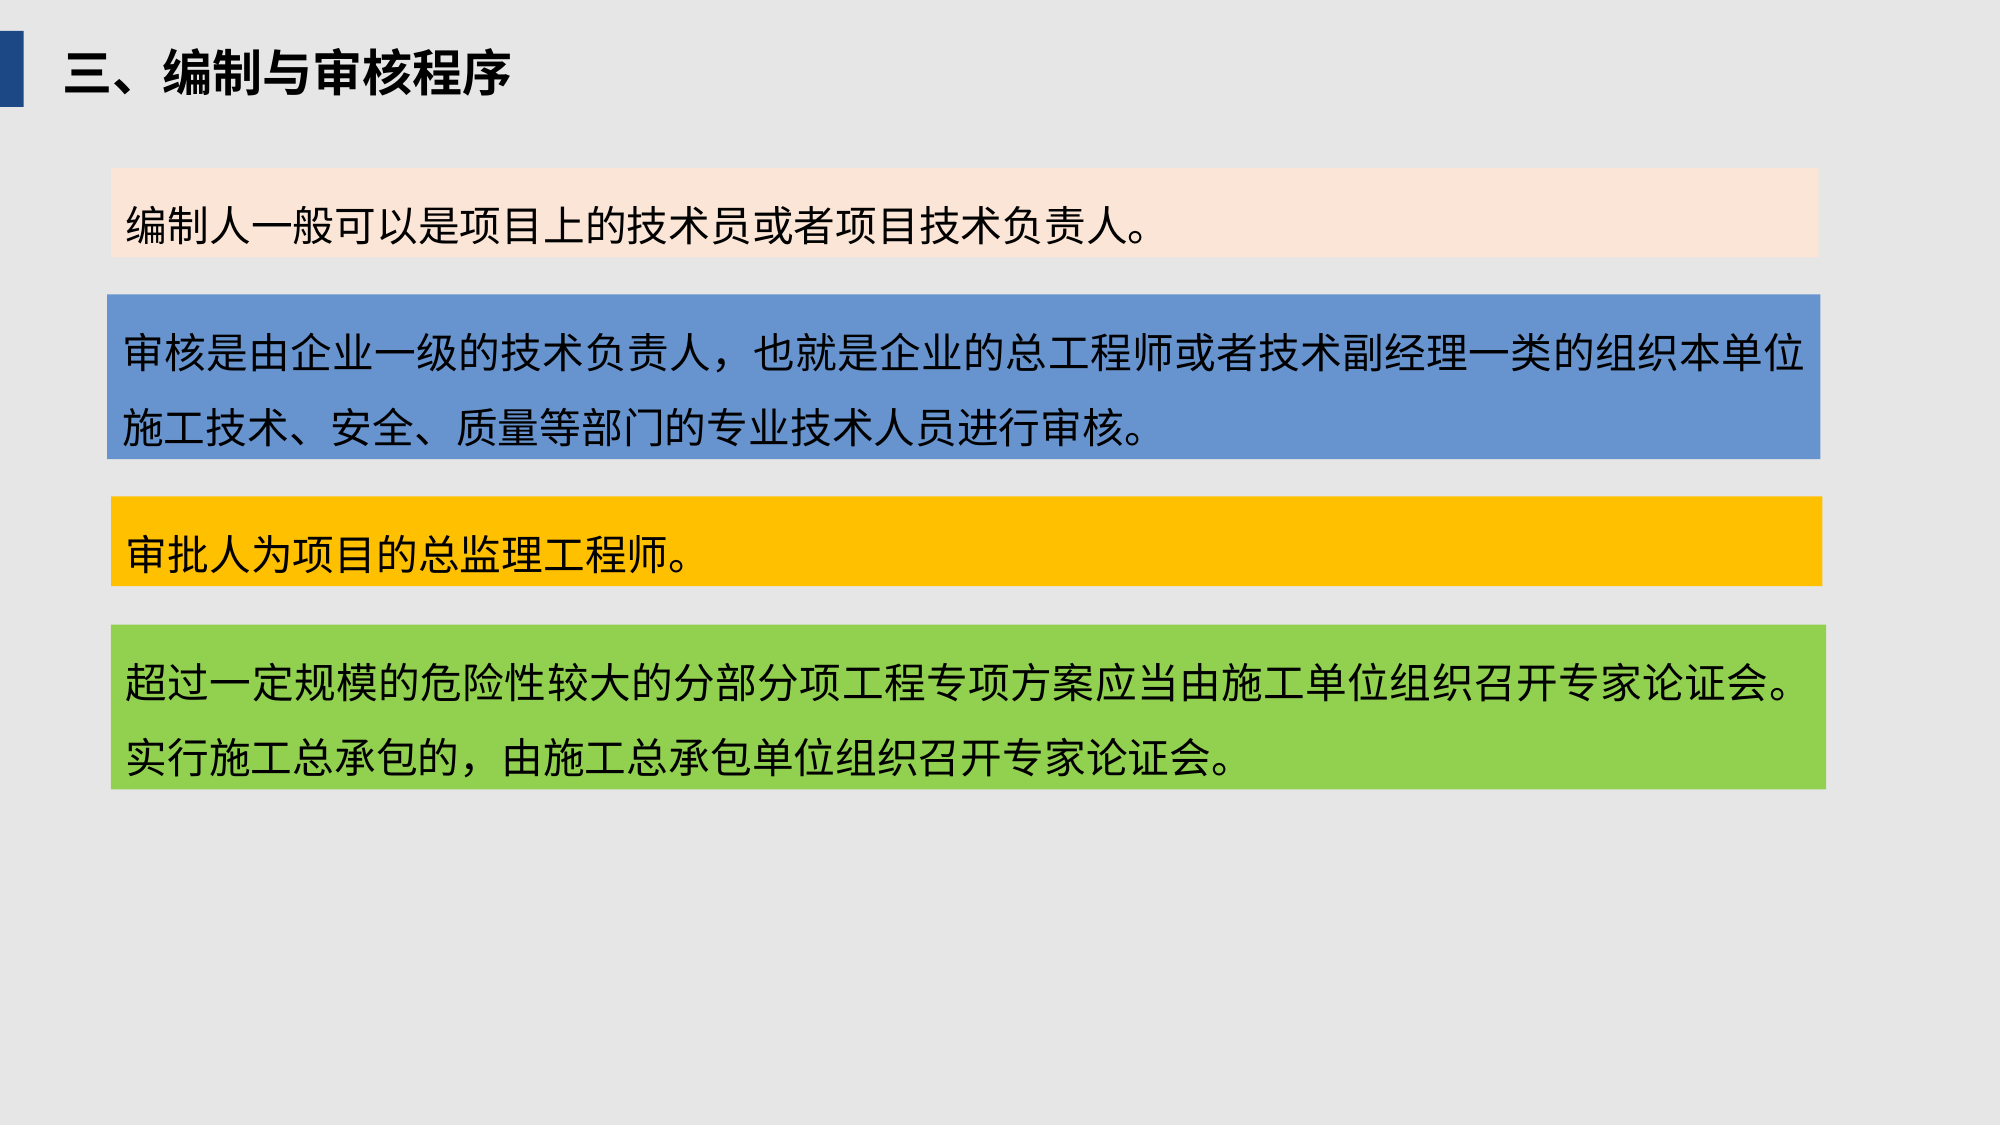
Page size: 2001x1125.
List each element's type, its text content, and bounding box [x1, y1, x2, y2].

text_box 三、编制与审核程序 [47, 34, 528, 110]
text_box 审核是由企业一级的技术负责人，也就是企业的总工程师或者技术副经理一类的组织本单位施工技术、安全、质量等部门的专业技术人员进行审核。 [107, 294, 1821, 460]
text_box 超过一定规模的危险性较大的分部分项工程专项方案应当由施工单位组织召开专家论证会。实行施工总承包的，由施工总承包单位组织召开专家论证会。 [110, 624, 1827, 790]
text_box [0, 30, 24, 107]
text_box 编制人一般可以是项目上的技术员或者项目技术负责人。 [111, 167, 1819, 258]
text_box 审批人为项目的总监理工程师。 [111, 496, 1823, 587]
